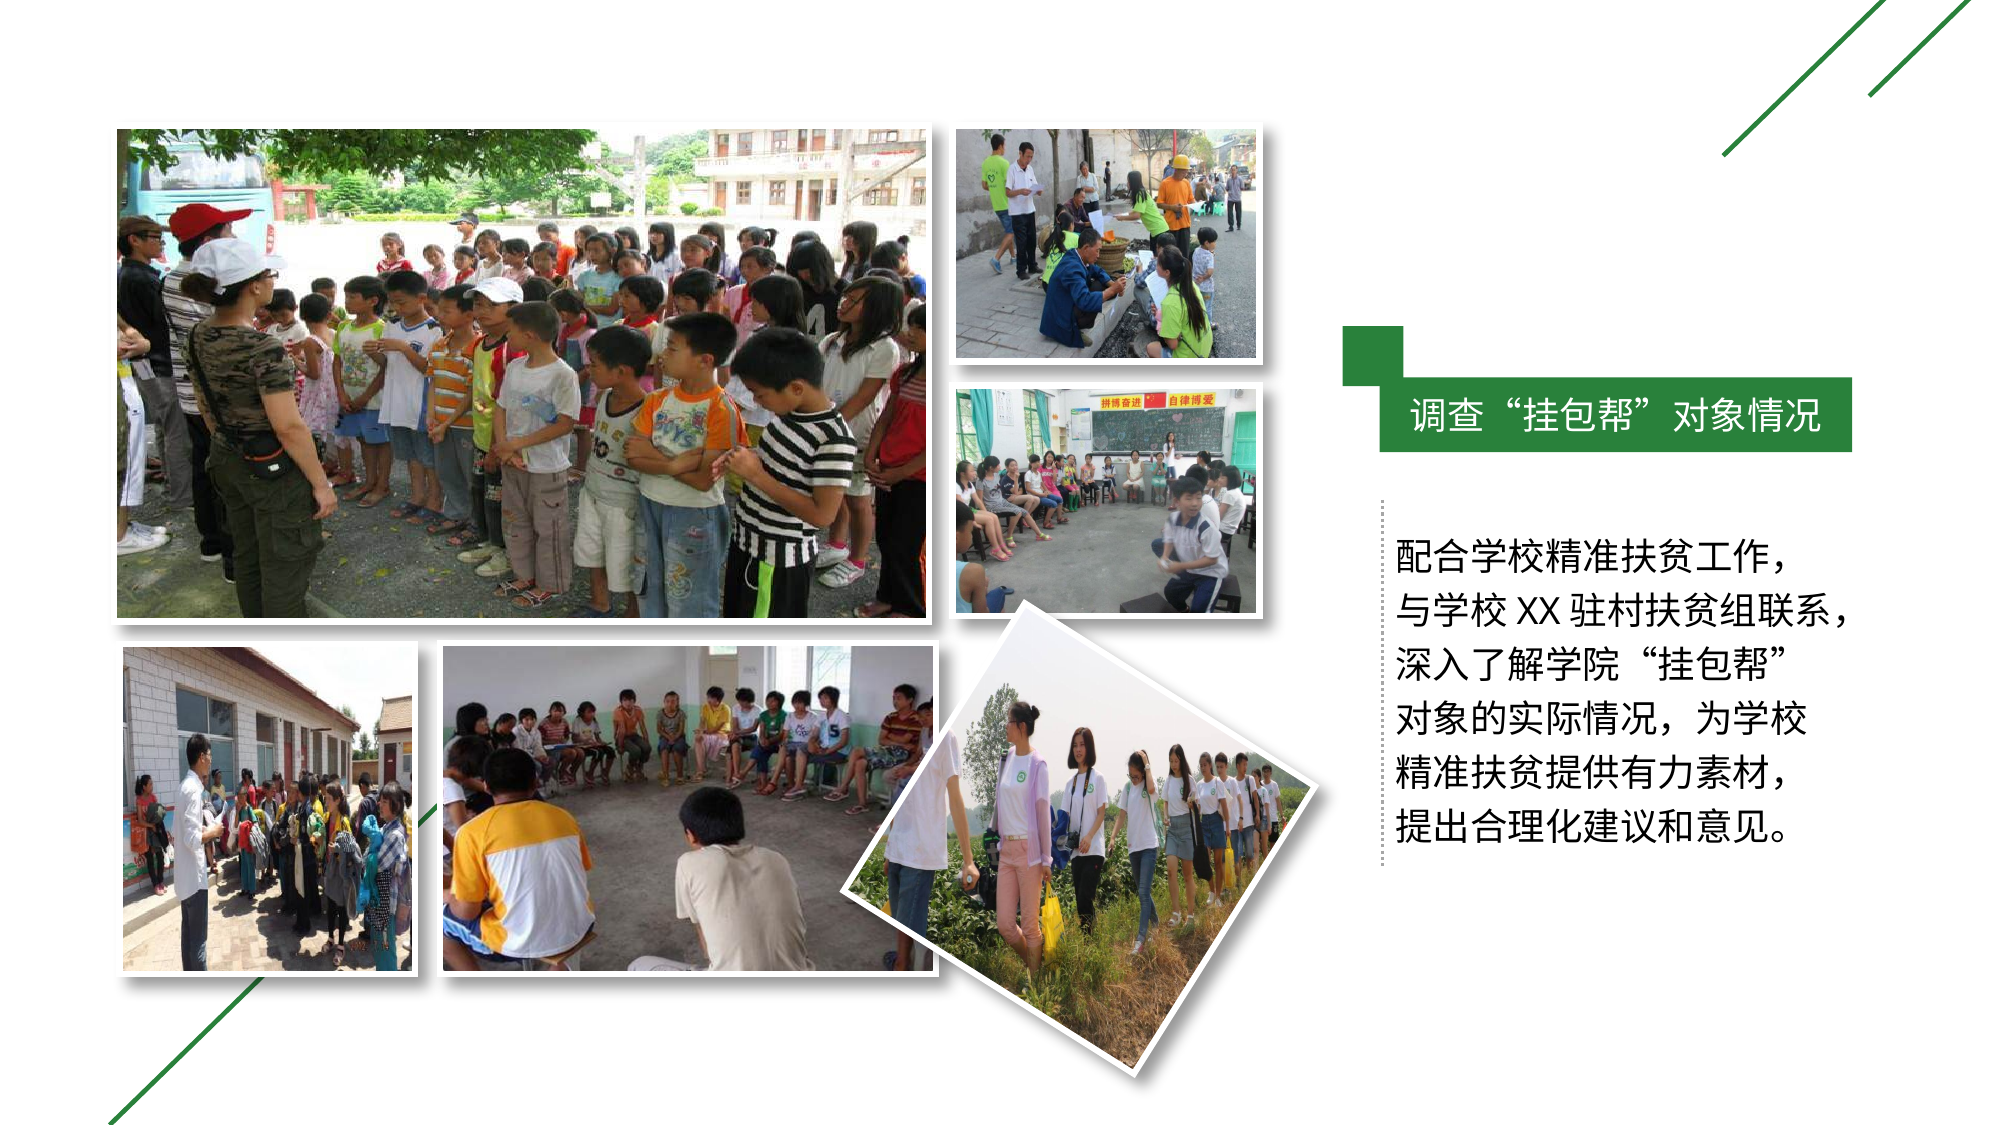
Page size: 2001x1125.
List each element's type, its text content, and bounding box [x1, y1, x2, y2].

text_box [109, 771, 474, 1125]
text_box [1342, 325, 1404, 387]
text_box 配合学校精准扶贫工作，与学校XX驻村扶贫组联系，深入了解学院“挂包帮”对象的实际情况，为学校精准扶贫提供有力素材，提出合理化建议和意见。 [1383, 516, 1852, 855]
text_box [1723, 0, 2000, 156]
text_box [439, 642, 937, 975]
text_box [1869, 0, 2000, 97]
text_box [118, 643, 416, 771]
text_box [842, 601, 1317, 1076]
text_box [952, 124, 1261, 363]
text_box [113, 124, 930, 623]
text_box [952, 384, 1261, 617]
text_box 调查“挂包帮”对象情况 [1379, 376, 1853, 453]
